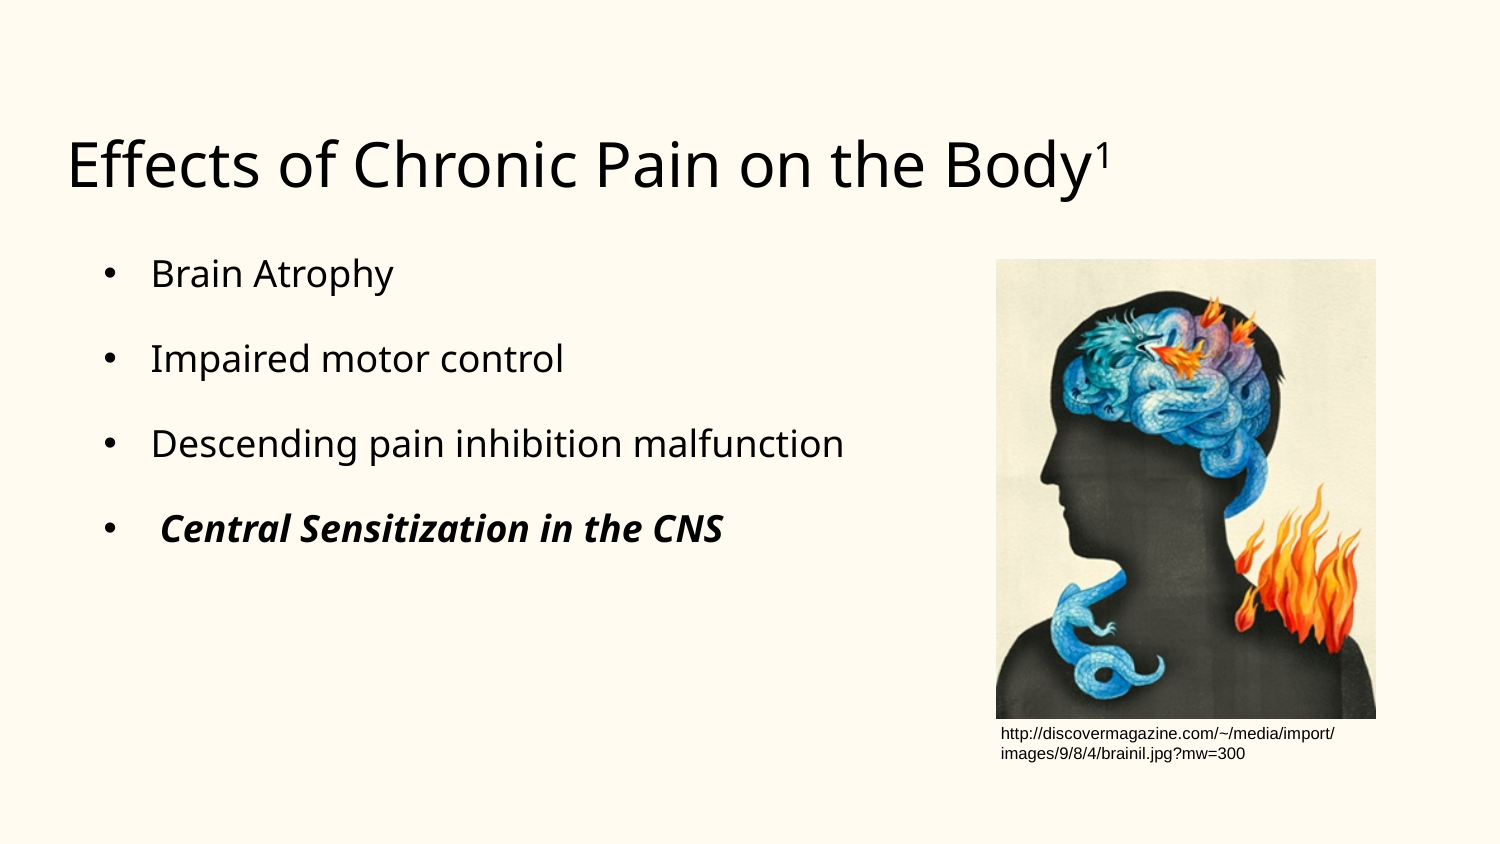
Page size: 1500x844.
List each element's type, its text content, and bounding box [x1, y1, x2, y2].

title Effects of Chronic Pain on the Body1 [51, 91, 1137, 216]
picture [996, 258, 1376, 719]
list Brain Atrophy Impaired motor control Descending pain inhibition malfunction Central Sensitization in the CNS [51, 227, 954, 750]
text_box http://discovermagazine.com/~/media/import/images/9/8/4/brainil.jpg?mw=300 [985, 680, 1394, 805]
